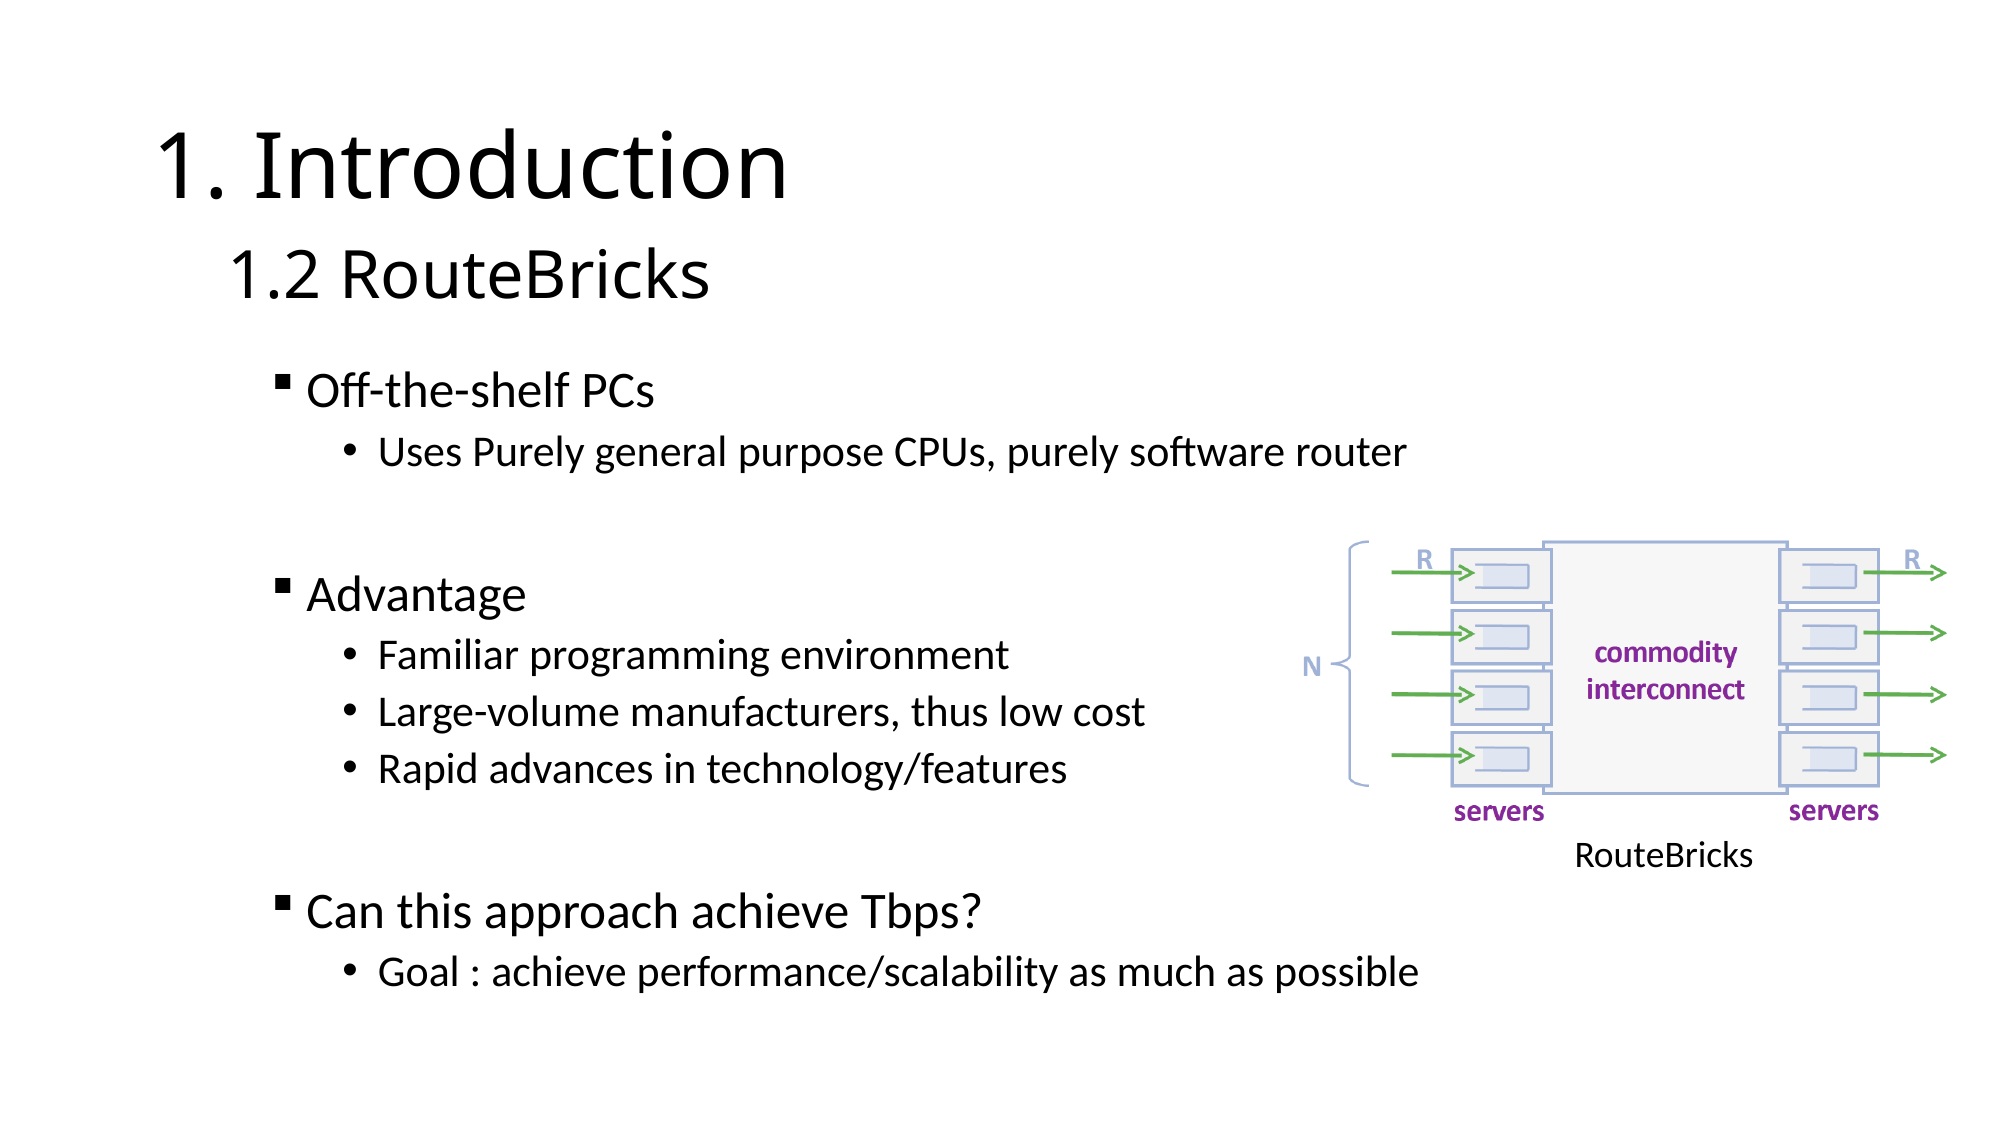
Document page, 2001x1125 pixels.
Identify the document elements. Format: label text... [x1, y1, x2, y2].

text_box RouteBricks [1559, 854, 1832, 883]
text_box 1.2 RouteBricks [212, 225, 1395, 330]
picture [1277, 494, 1986, 854]
title 1. Introduction [137, 59, 1863, 278]
list Off-the-shelf PCs Uses Purely general purpose CPUs, purely software router Advantage Familiar programming environment Large-volume manufacturers, thus low cost Rapid advances in technology/features Can this approach achieve Tbps? Goal : achieve performance/scalability as much as possible [255, 356, 1724, 1007]
